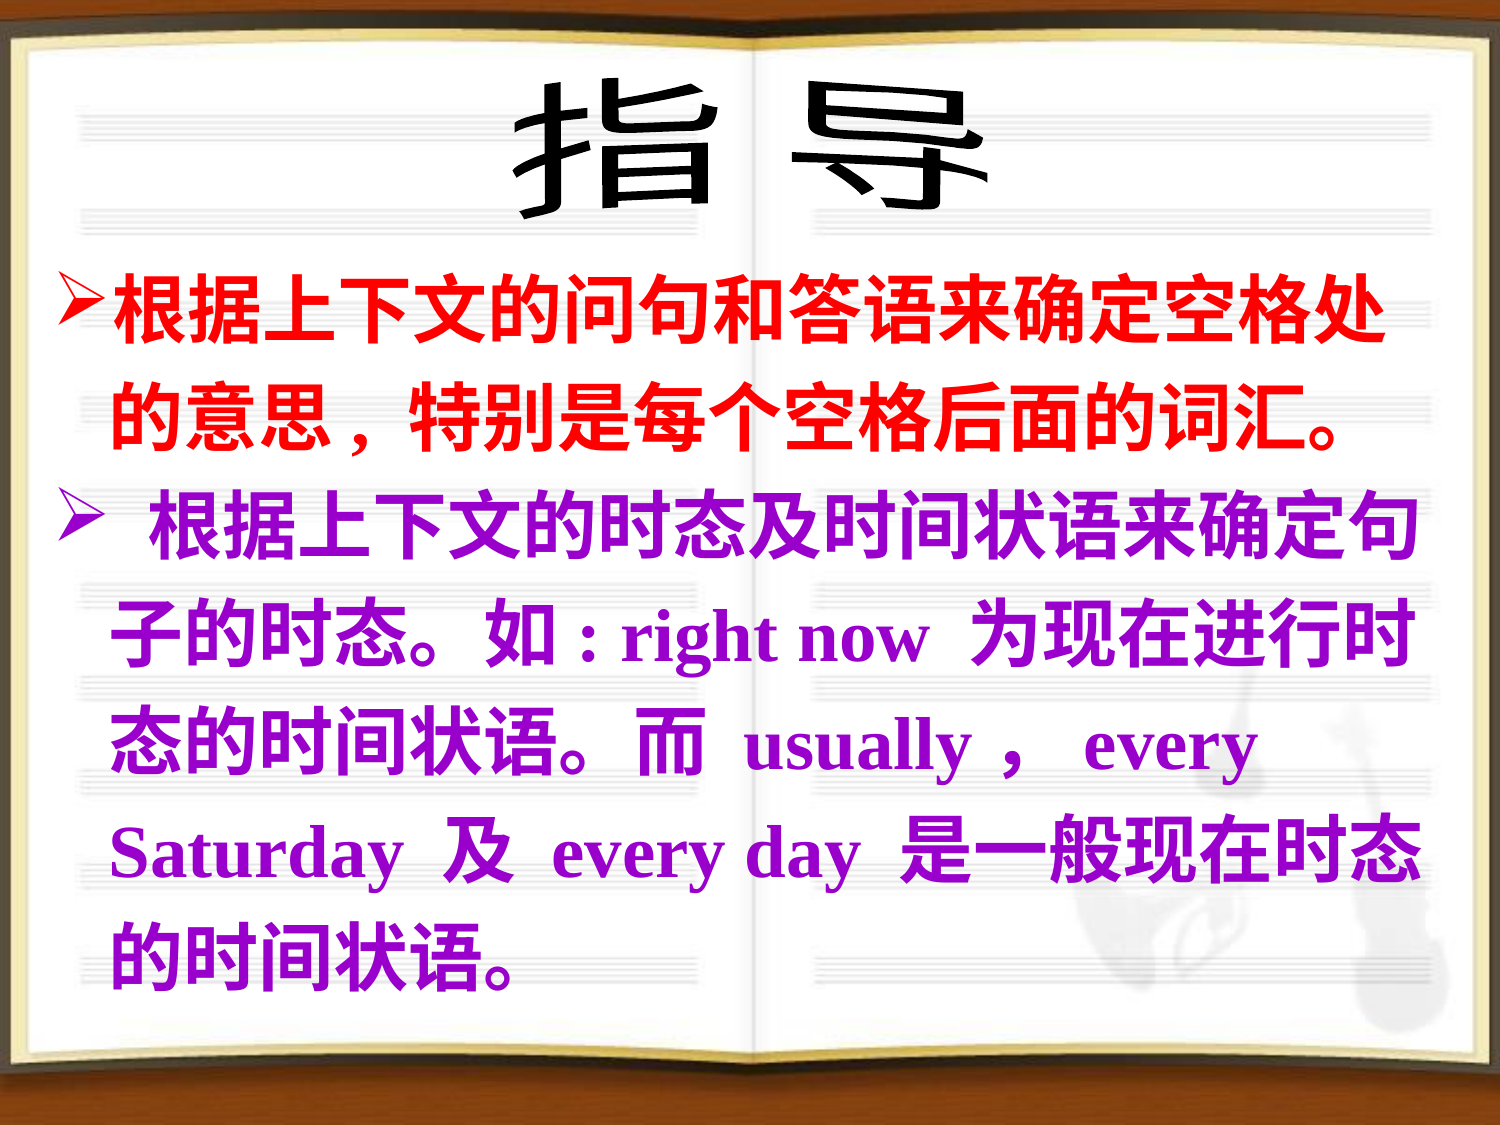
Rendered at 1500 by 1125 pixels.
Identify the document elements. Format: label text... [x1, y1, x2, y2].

list 根据上下文的问句和答语来确定空格处的意思, 特别是每个空格后面的词汇。 根据上下文的时态及时间状语来确定句子的时态。如: right now 为现在进行时态的时间状语。而 usually，every Saturday 及 every day 是一般现在时态的时间状语。 [37, 237, 1450, 1038]
picture [0, 0, 1500, 1125]
